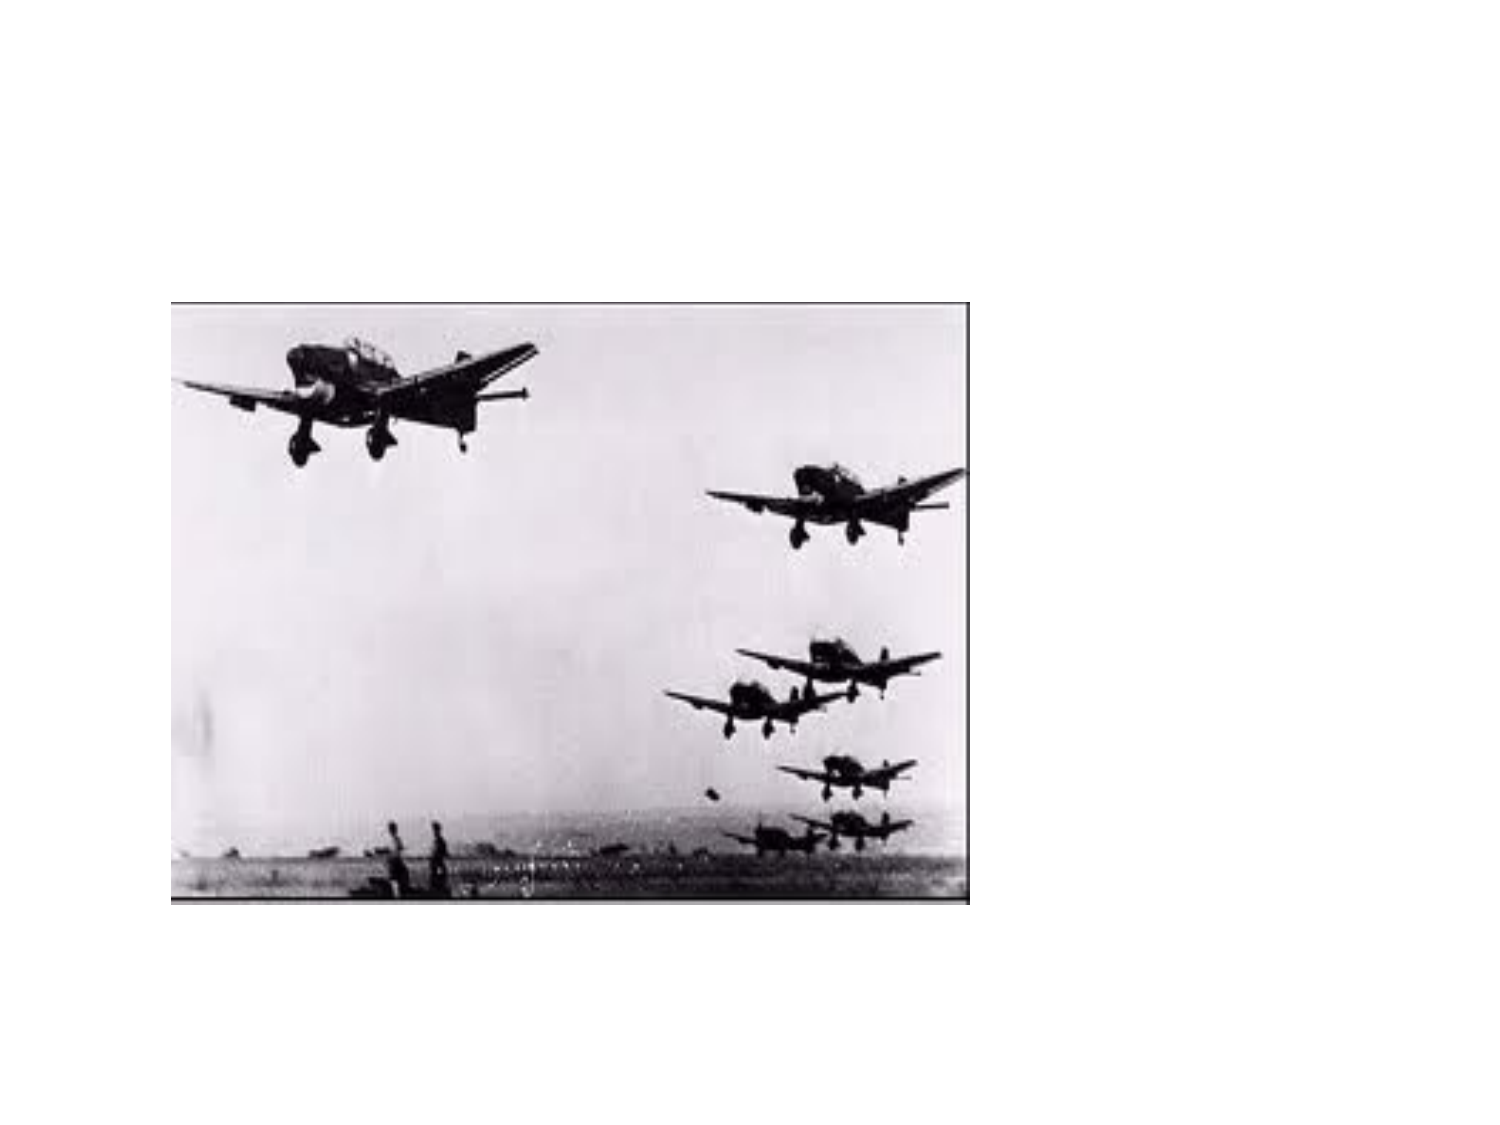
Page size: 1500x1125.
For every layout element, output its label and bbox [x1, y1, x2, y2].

list [170, 302, 970, 906]
